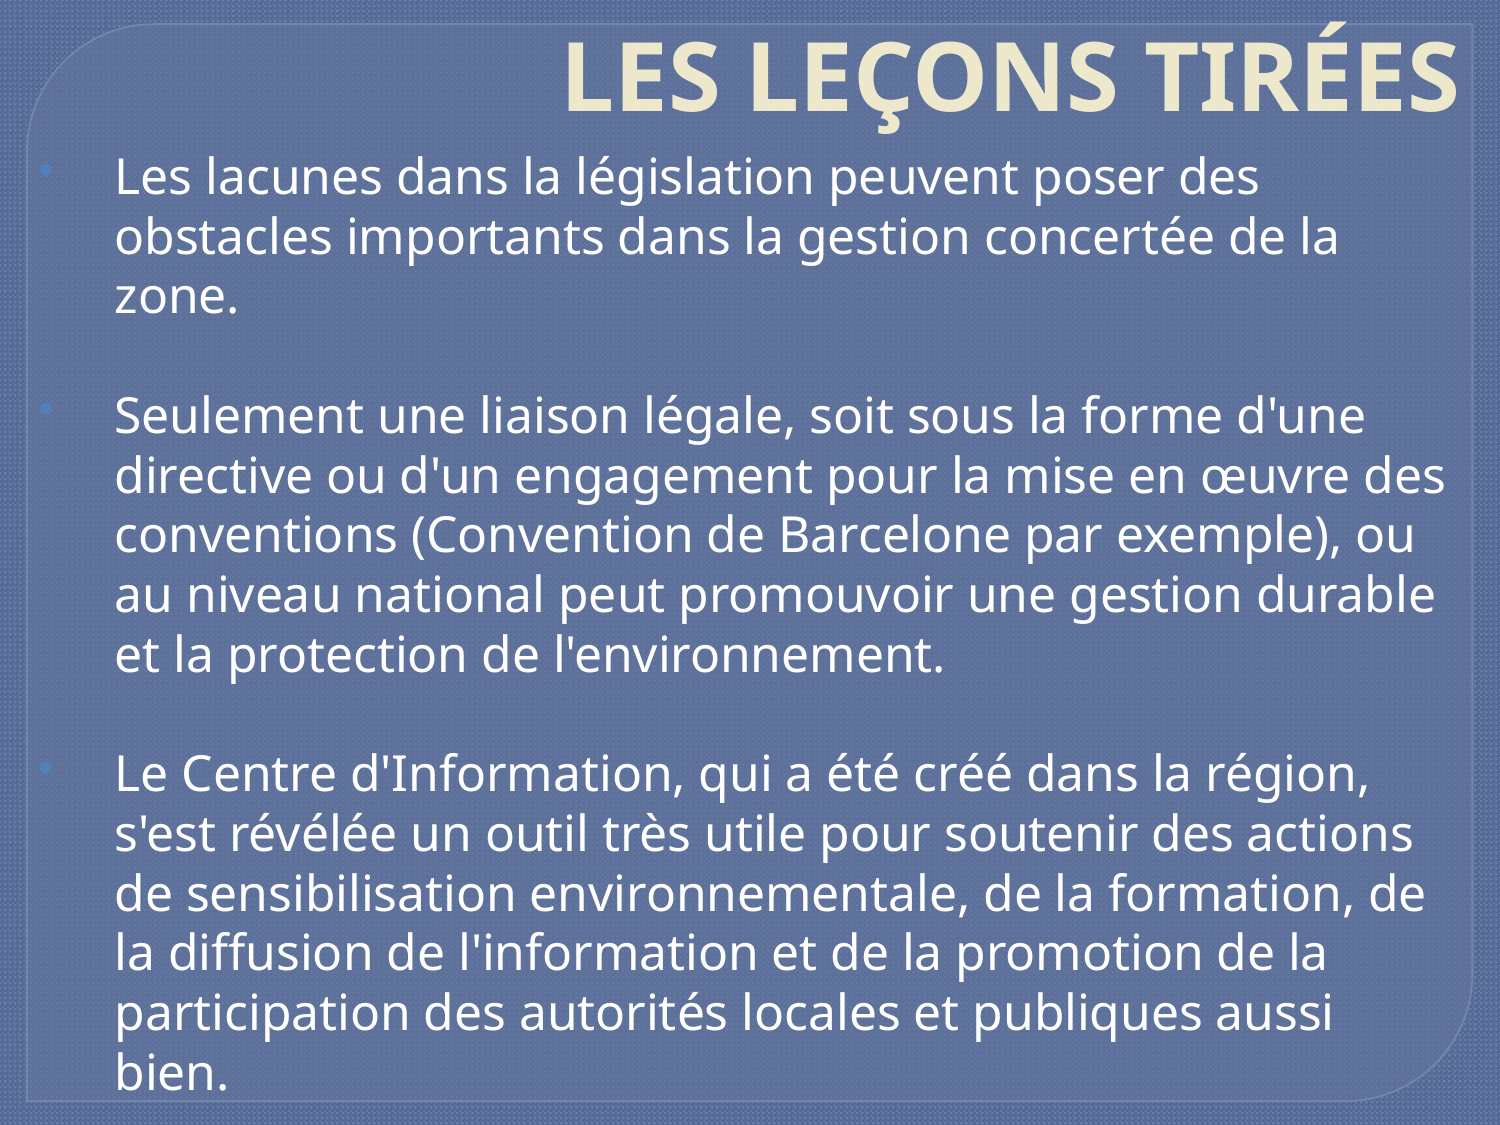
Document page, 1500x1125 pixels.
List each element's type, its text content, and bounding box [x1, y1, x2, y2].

list Les lacunes dans la législation peuvent poser des obstacles importants dans la gestion concertée de la zone. Seulement une liaison légale, soit sous la forme d'une directive ou d'un engagement pour la mise en œuvre des conventions (Convention de Barcelone par exemple), ou au niveau national peut promouvoir une gestion durable et la protection de l'environnement. Le Centre d'Information, qui a été créé dans la région, s'est révélée un outil très utile pour soutenir des actions de sensibilisation environnementale, de la formation, de la diffusion de l'information et de la promotion de la participation des autorités locales et publiques aussi bien. [24, 137, 1463, 880]
text_box LES LEÇONS TIRÉES [124, 0, 1475, 138]
